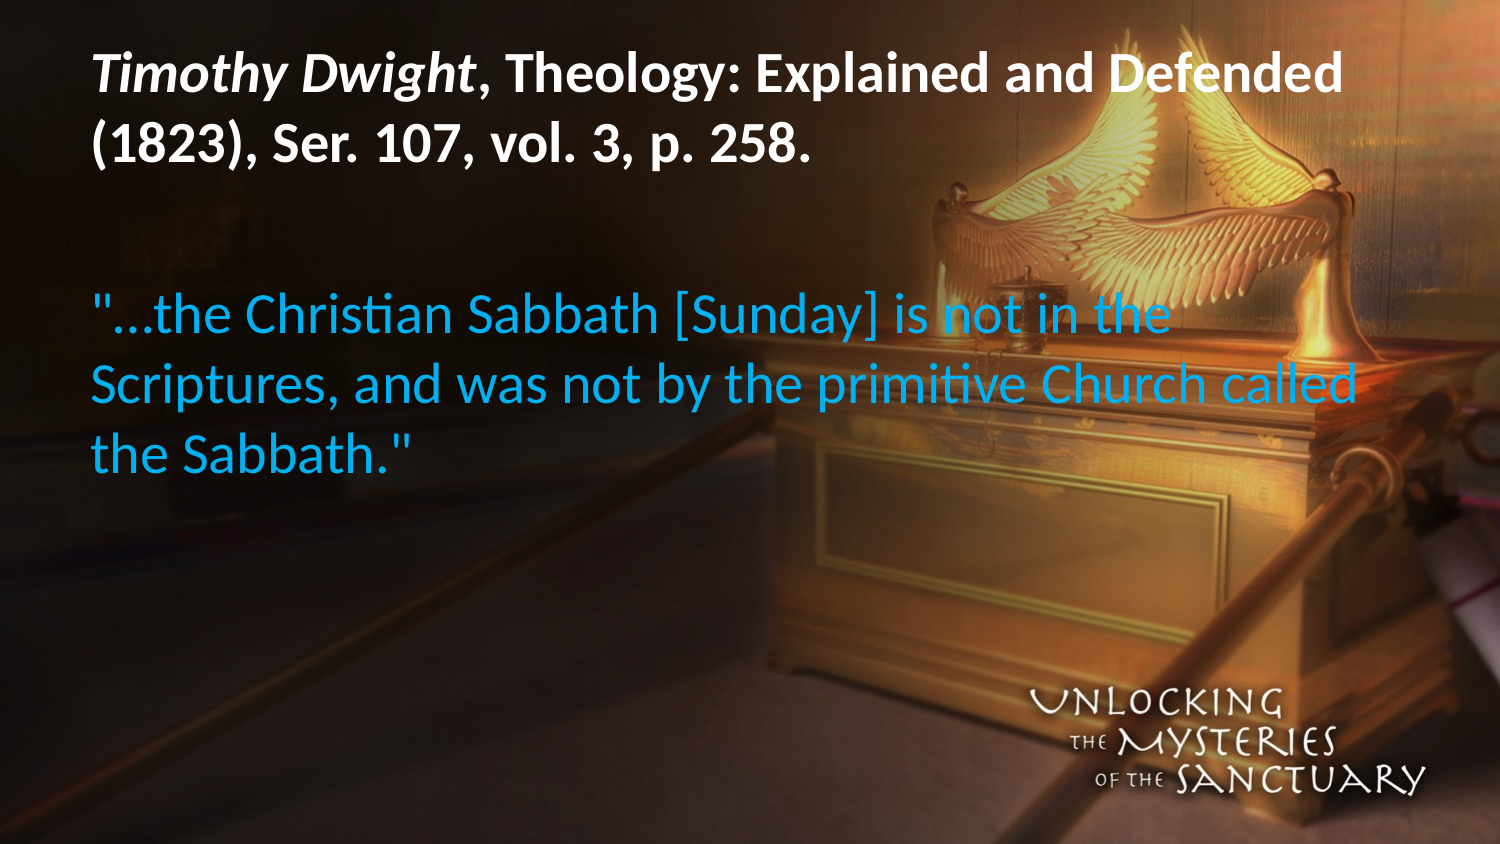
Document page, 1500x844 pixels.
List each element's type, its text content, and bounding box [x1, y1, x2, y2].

list "…the Christian Sabbath [Sunday] is not in the Scriptures, and was not by the primitive Church called the Sabbath." [75, 267, 1414, 754]
title Timothy Dwight, Theology: Explained and Defended (1823), Ser. 107, vol. 3, p. 258. [75, 33, 1425, 175]
picture [0, 0, 1500, 844]
